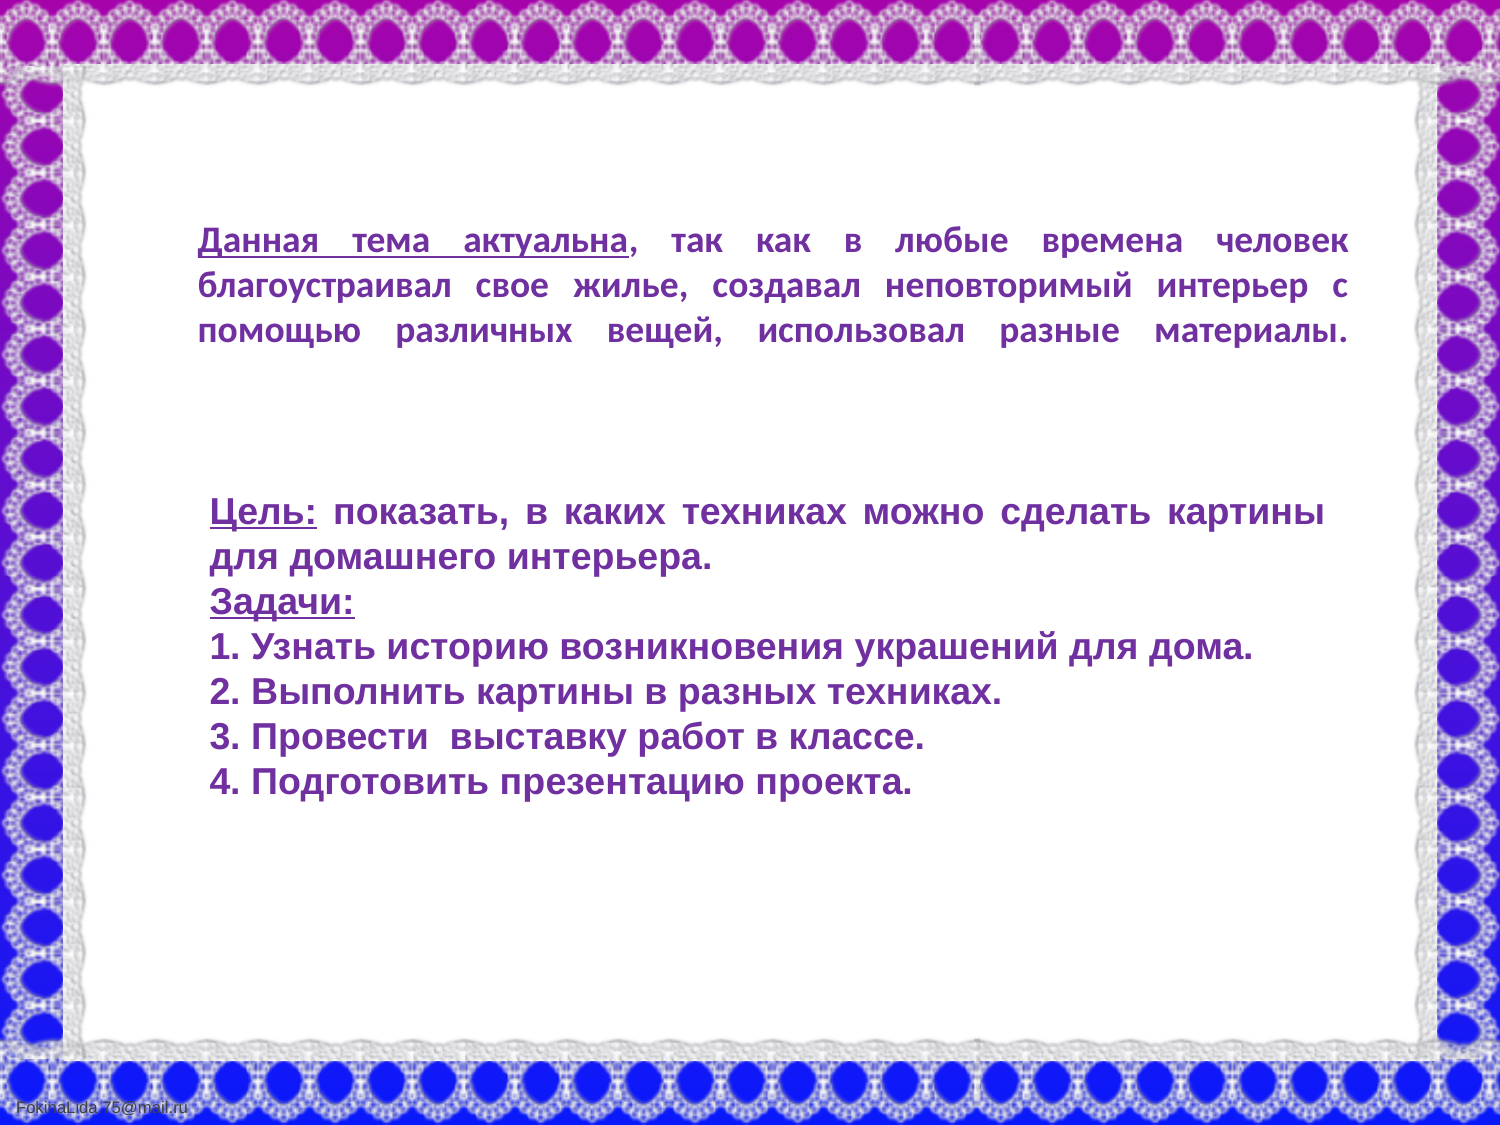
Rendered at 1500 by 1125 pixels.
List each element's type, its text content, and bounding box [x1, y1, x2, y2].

subtitle Цель: показать, в каких техниках можно сделать картины для домашнего интерьера. Задачи: 1. Узнать историю возникновения украшений для дома. 2. Выполнить картины в разных техниках. 3. Провести выставку работ в классе. 4. Подготовить презентацию проекта. [194, 479, 1341, 925]
picture [0, 0, 1500, 1125]
title Данная тема актуальна, так как в любые времена человек благоустраивал свое жилье, создавал неповторимый интерьер с помощью различных вещей, использовал разные материалы. [183, 208, 1365, 468]
